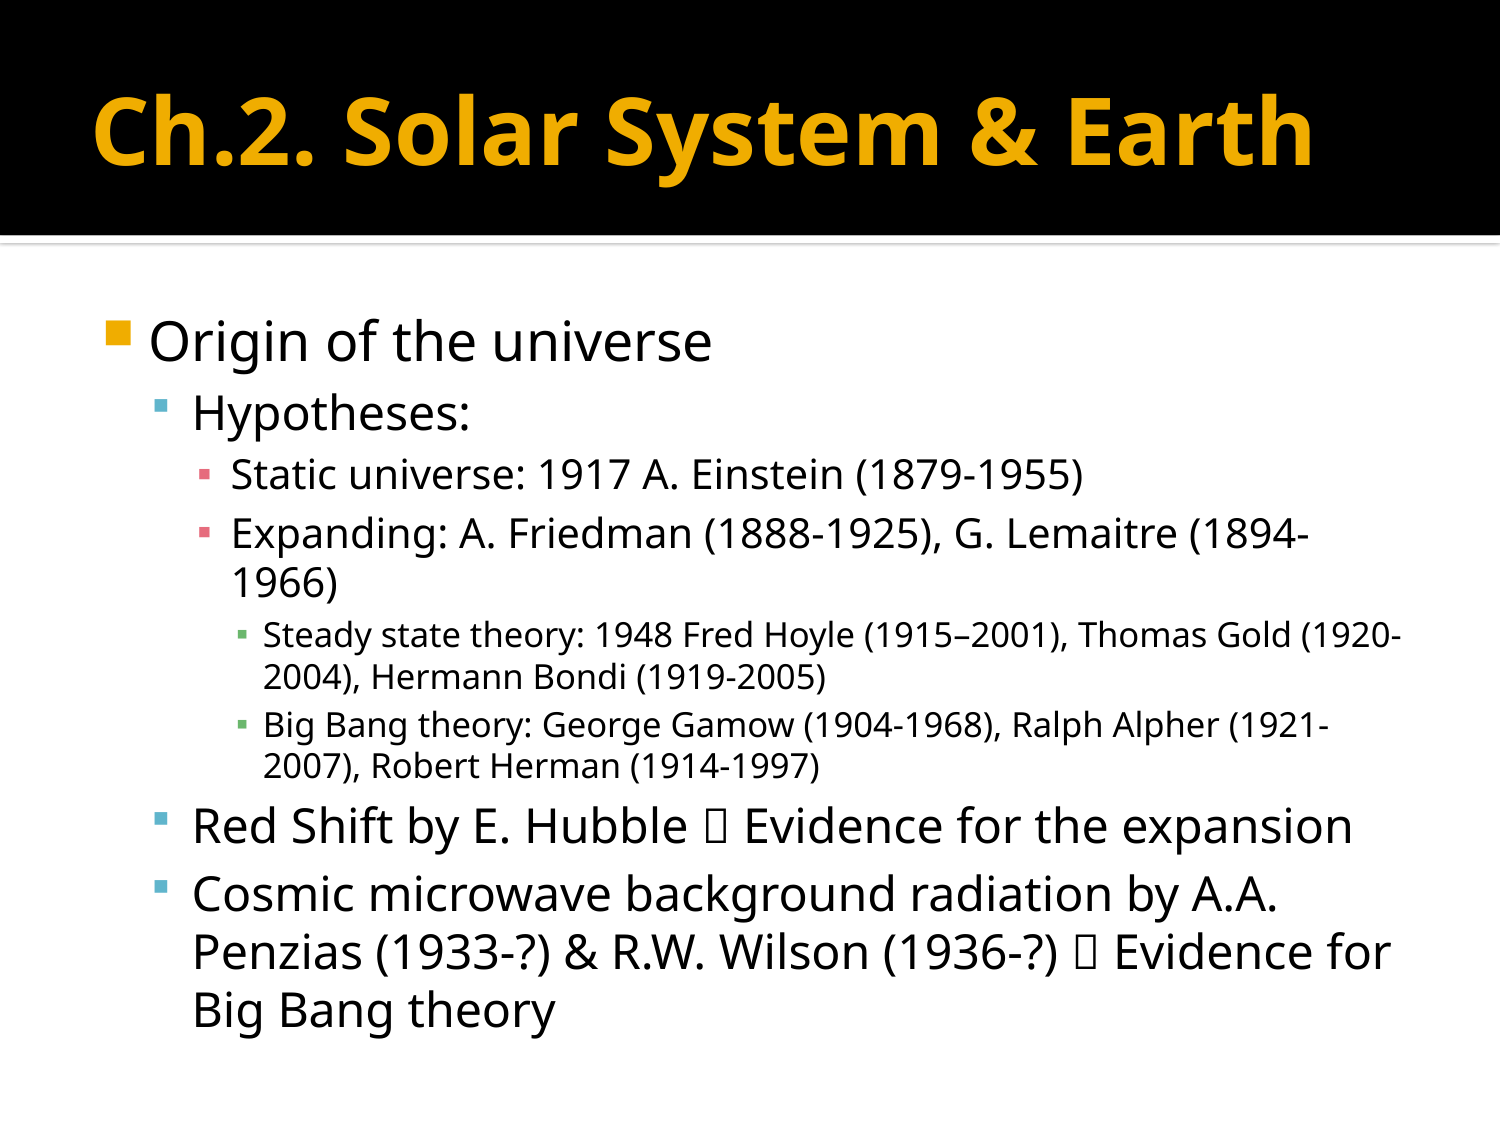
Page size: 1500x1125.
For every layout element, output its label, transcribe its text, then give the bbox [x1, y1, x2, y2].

list Origin of the universe Hypotheses: Static universe: 1917 A. Einstein (1879-1955) Expanding: A. Friedman (1888-1925), G. Lemaitre (1894-1966) Steady state theory: 1948 Fred Hoyle (1915–2001), Thomas Gold (1920-2004), Hermann Bondi (1919-2005) Big Bang theory: George Gamow (1904-1968), Ralph Alpher (1921-2007), Robert Herman (1914-1997) Red Shift by E. Hubble  Evidence for the expansion Cosmic microwave background radiation by A.A. Penzias (1933-?) & R.W. Wilson (1936-?)  Evidence for Big Bang theory [75, 291, 1425, 1050]
title Ch.2. Solar System & Earth [75, 25, 1425, 231]
